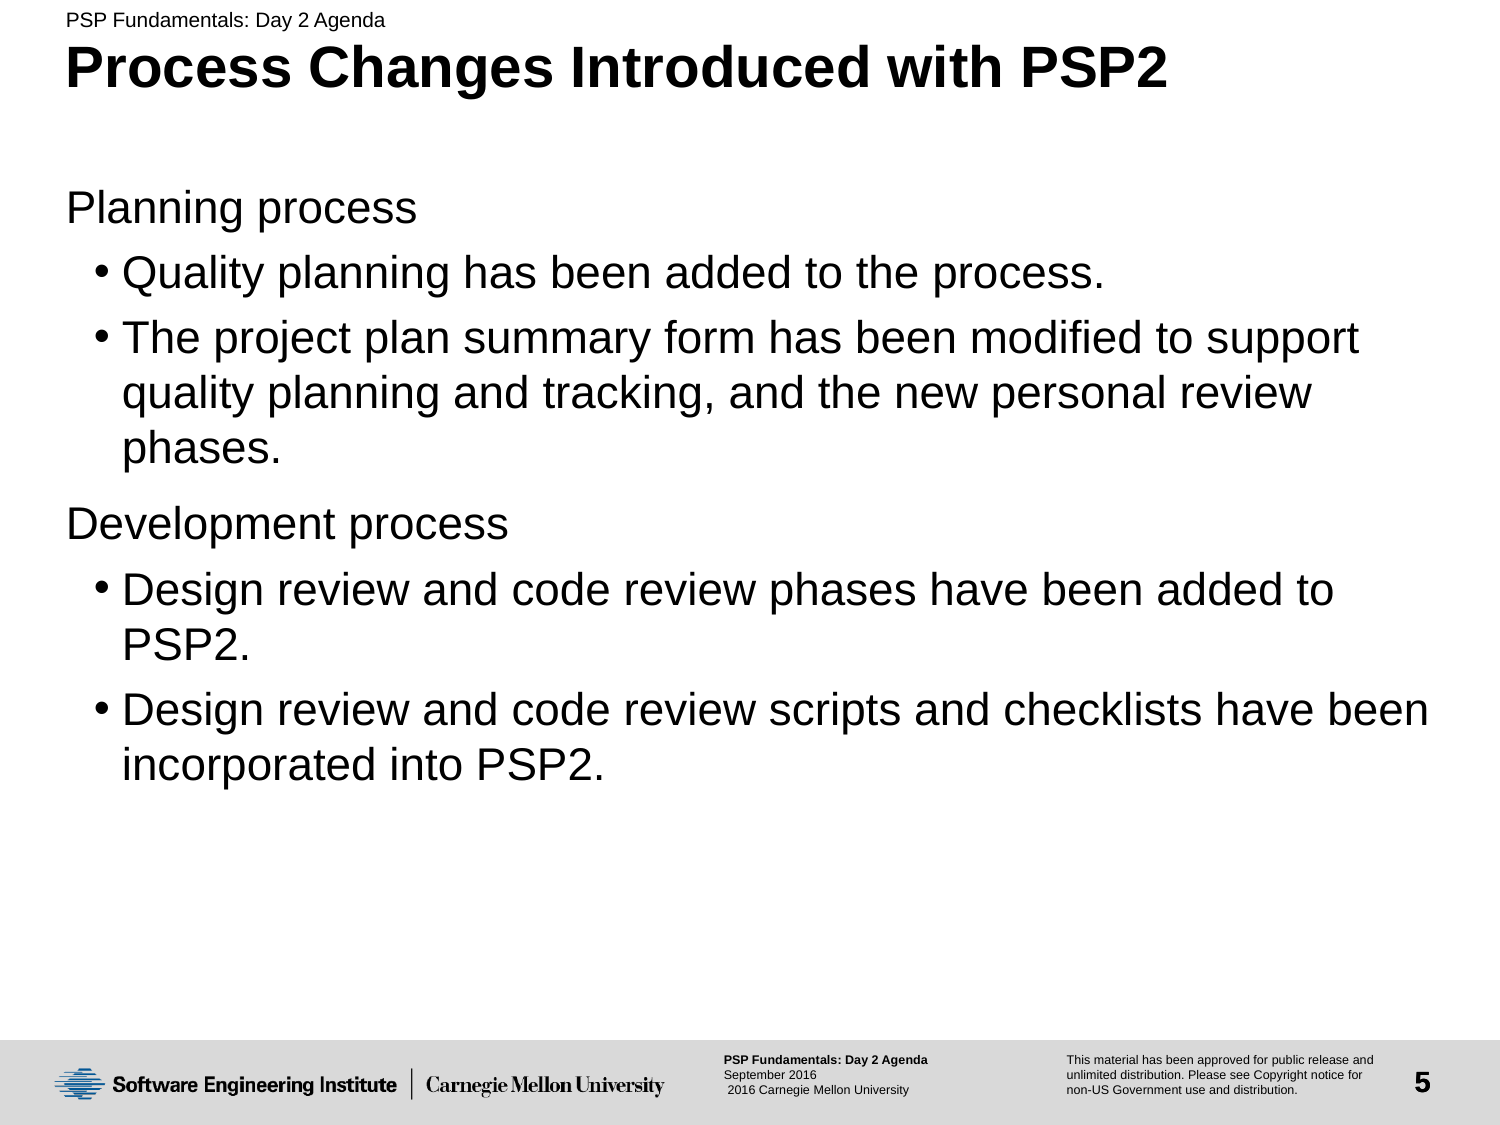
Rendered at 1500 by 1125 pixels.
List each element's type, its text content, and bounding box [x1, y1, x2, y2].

title Process Changes Introduced with PSP2 [65, 37, 1430, 148]
picture [46, 1061, 673, 1104]
list Planning process Quality planning has been added to the process. The project plan summary form has been modified to support quality planning and tracking, and the new personal review phases. Development process Design review and code review phases have been added to PSP2. Design review and code review scripts and checklists have been incorporated into PSP2. [65, 177, 1431, 1000]
